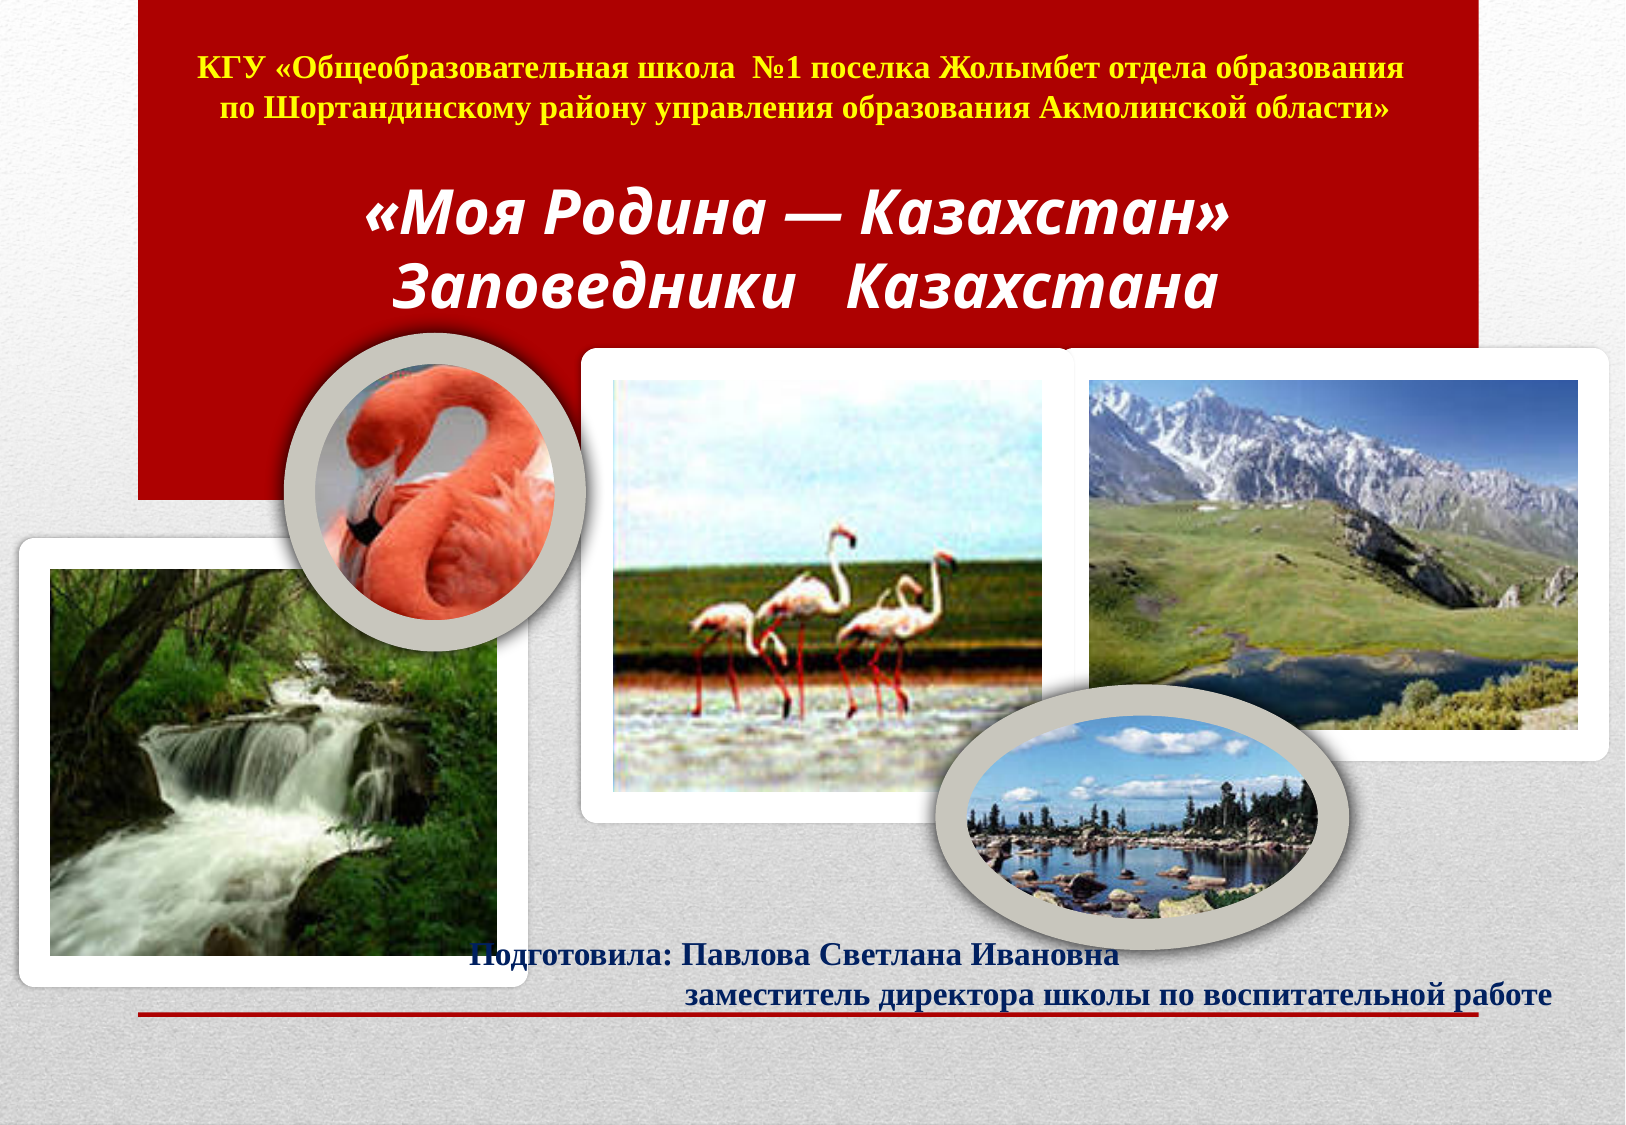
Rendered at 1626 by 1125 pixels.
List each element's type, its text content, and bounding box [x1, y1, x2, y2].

picture [611, 378, 1579, 936]
text_box Подготовила: Павлова Светлана Ивановна заместитель директора школы по воспитательной работе [264, 924, 1579, 1080]
picture [49, 347, 571, 957]
title «Моя Родина — Казахстан» Заповедники Казахстана [148, 192, 1463, 404]
text_box КГУ «Общеобразовательная школа №1 поселка Жолымбет отдела образования по Шортандинскому району управления образования Акмолинской области» [148, 37, 1463, 192]
